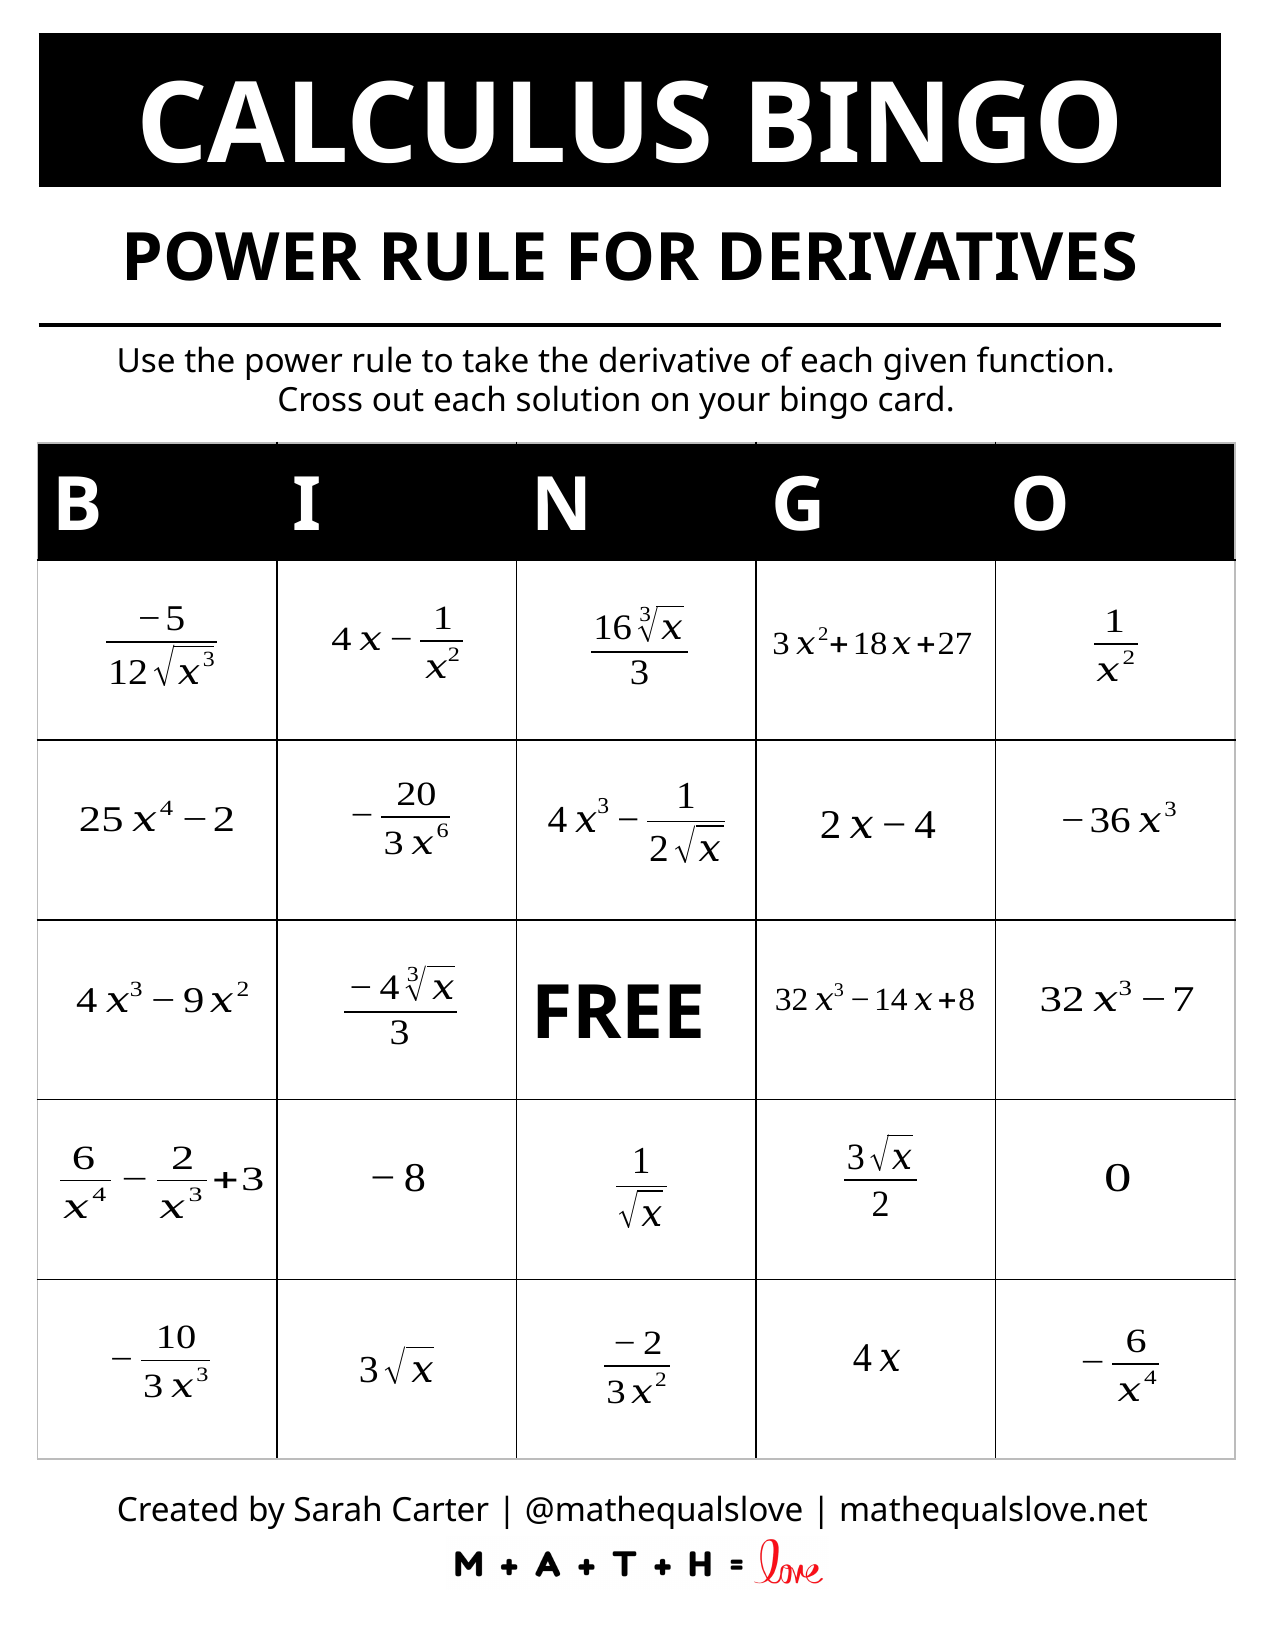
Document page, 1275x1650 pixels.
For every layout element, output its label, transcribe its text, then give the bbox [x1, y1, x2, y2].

table_cell FREE [517, 921, 755, 1099]
table_cell [757, 561, 995, 739]
table_header B [38, 444, 276, 559]
table_cell [278, 561, 516, 739]
table_cell [38, 921, 276, 1099]
table_cell [996, 561, 1234, 739]
table_cell [278, 1100, 516, 1279]
table_cell [996, 1280, 1234, 1458]
text_box Use the power rule to take the derivative of each given function. Cross out each solution on your bingo card. [28, 331, 1214, 426]
table_cell [38, 741, 276, 919]
table_cell [996, 921, 1234, 1099]
table_cell [278, 741, 516, 919]
table_cell [517, 561, 755, 739]
table_cell [996, 1100, 1234, 1279]
table_cell POWER RULE FOR DERIVATIVES [39, 187, 1221, 323]
table_cell [278, 921, 516, 1099]
table_header O [996, 444, 1234, 559]
text_box Created by Sarah Carter | @mathequalslove | mathequalslove.net [53, 1481, 1222, 1536]
table_cell [757, 1280, 995, 1458]
table_header N [517, 444, 755, 559]
table_cell [517, 1100, 755, 1279]
table_cell [757, 921, 995, 1099]
table_cell [757, 1100, 995, 1279]
table_cell [38, 1100, 276, 1279]
table_cell [517, 741, 755, 919]
table_cell [996, 741, 1234, 919]
table_cell [278, 1280, 516, 1458]
table_header CALCULUS BINGO [39, 36, 1221, 183]
table_cell [38, 1280, 276, 1458]
table_header I [278, 444, 516, 559]
table_cell [757, 741, 995, 919]
table_cell [517, 1280, 755, 1458]
table_header G [757, 444, 995, 559]
table_cell [38, 561, 276, 739]
picture [446, 1536, 829, 1590]
